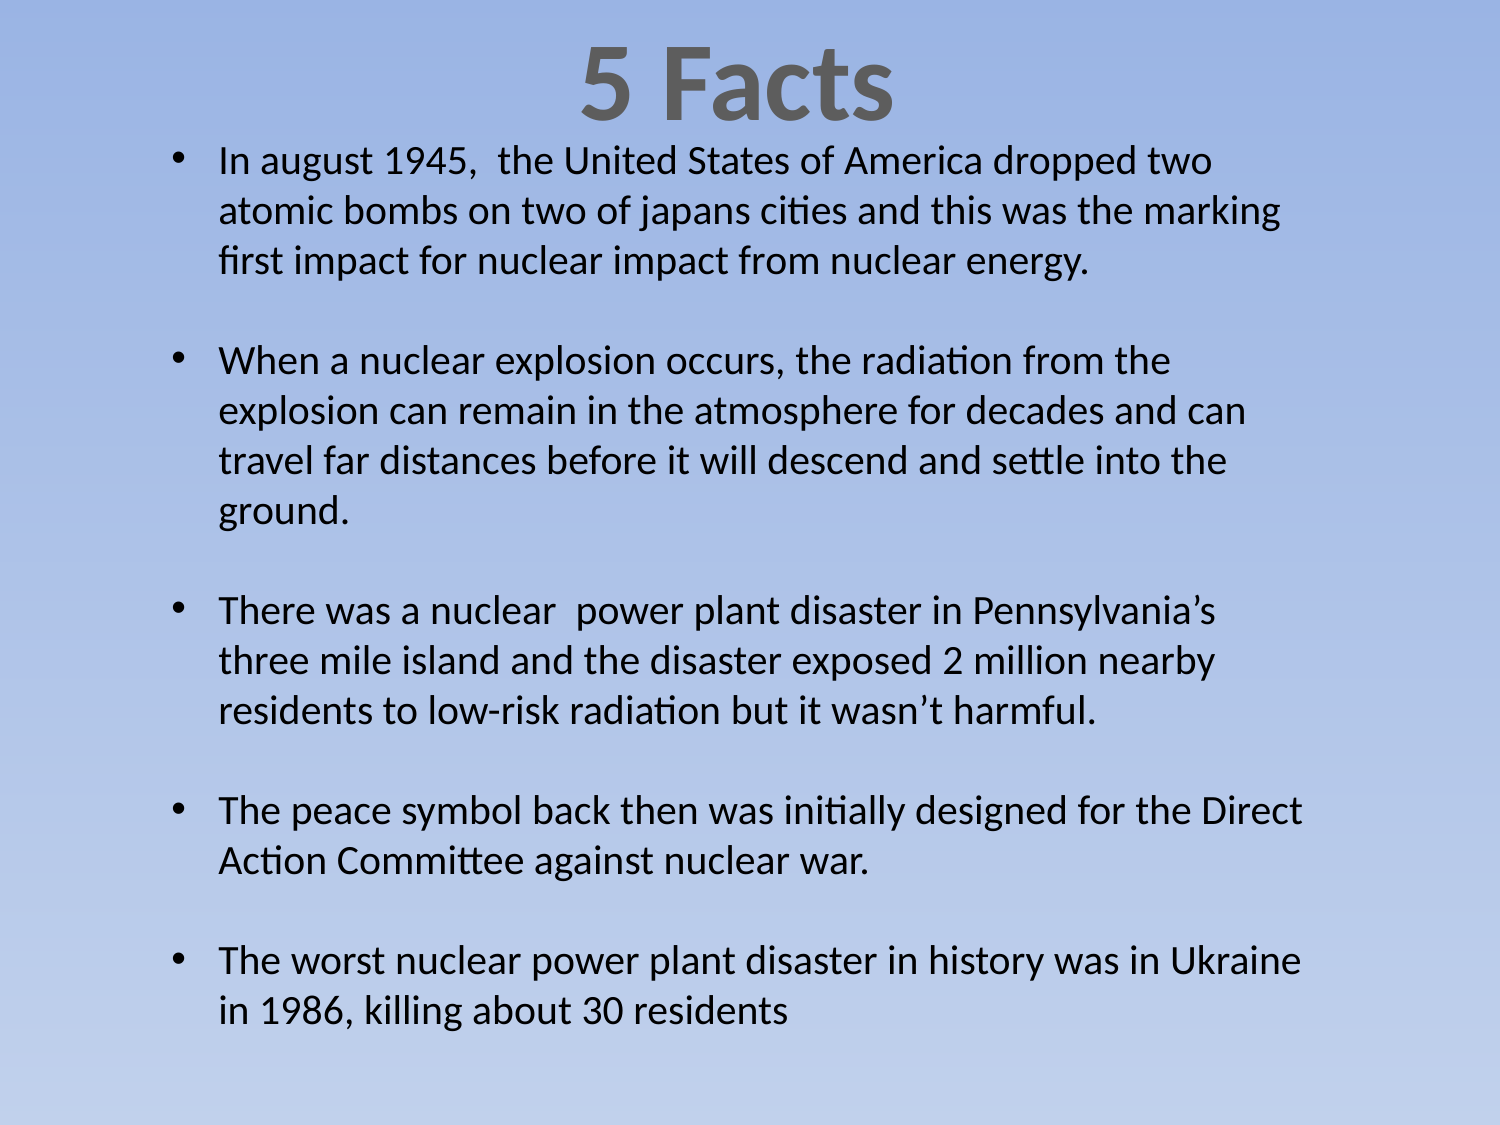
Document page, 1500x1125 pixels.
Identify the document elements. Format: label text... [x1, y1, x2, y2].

text_box In august 1945, the United States of America dropped two atomic bombs on two of japans cities and this was the marking first impact for nuclear impact from nuclear energy. When a nuclear explosion occurs, the radiation from the explosion can remain in the atmosphere for decades and can travel far distances before it will descend and settle into the ground. There was a nuclear power plant disaster in Pennsylvania’s three mile island and the disaster exposed 2 million nearby residents to low-risk radiation but it wasn’t harmful. The peace symbol back then was initially designed for the Direct Action Committee against nuclear war. The worst nuclear power plant disaster in history was in Ukraine in 1986, killing about 30 residents [156, 125, 1339, 1091]
text_box 5 Facts [563, 0, 937, 125]
